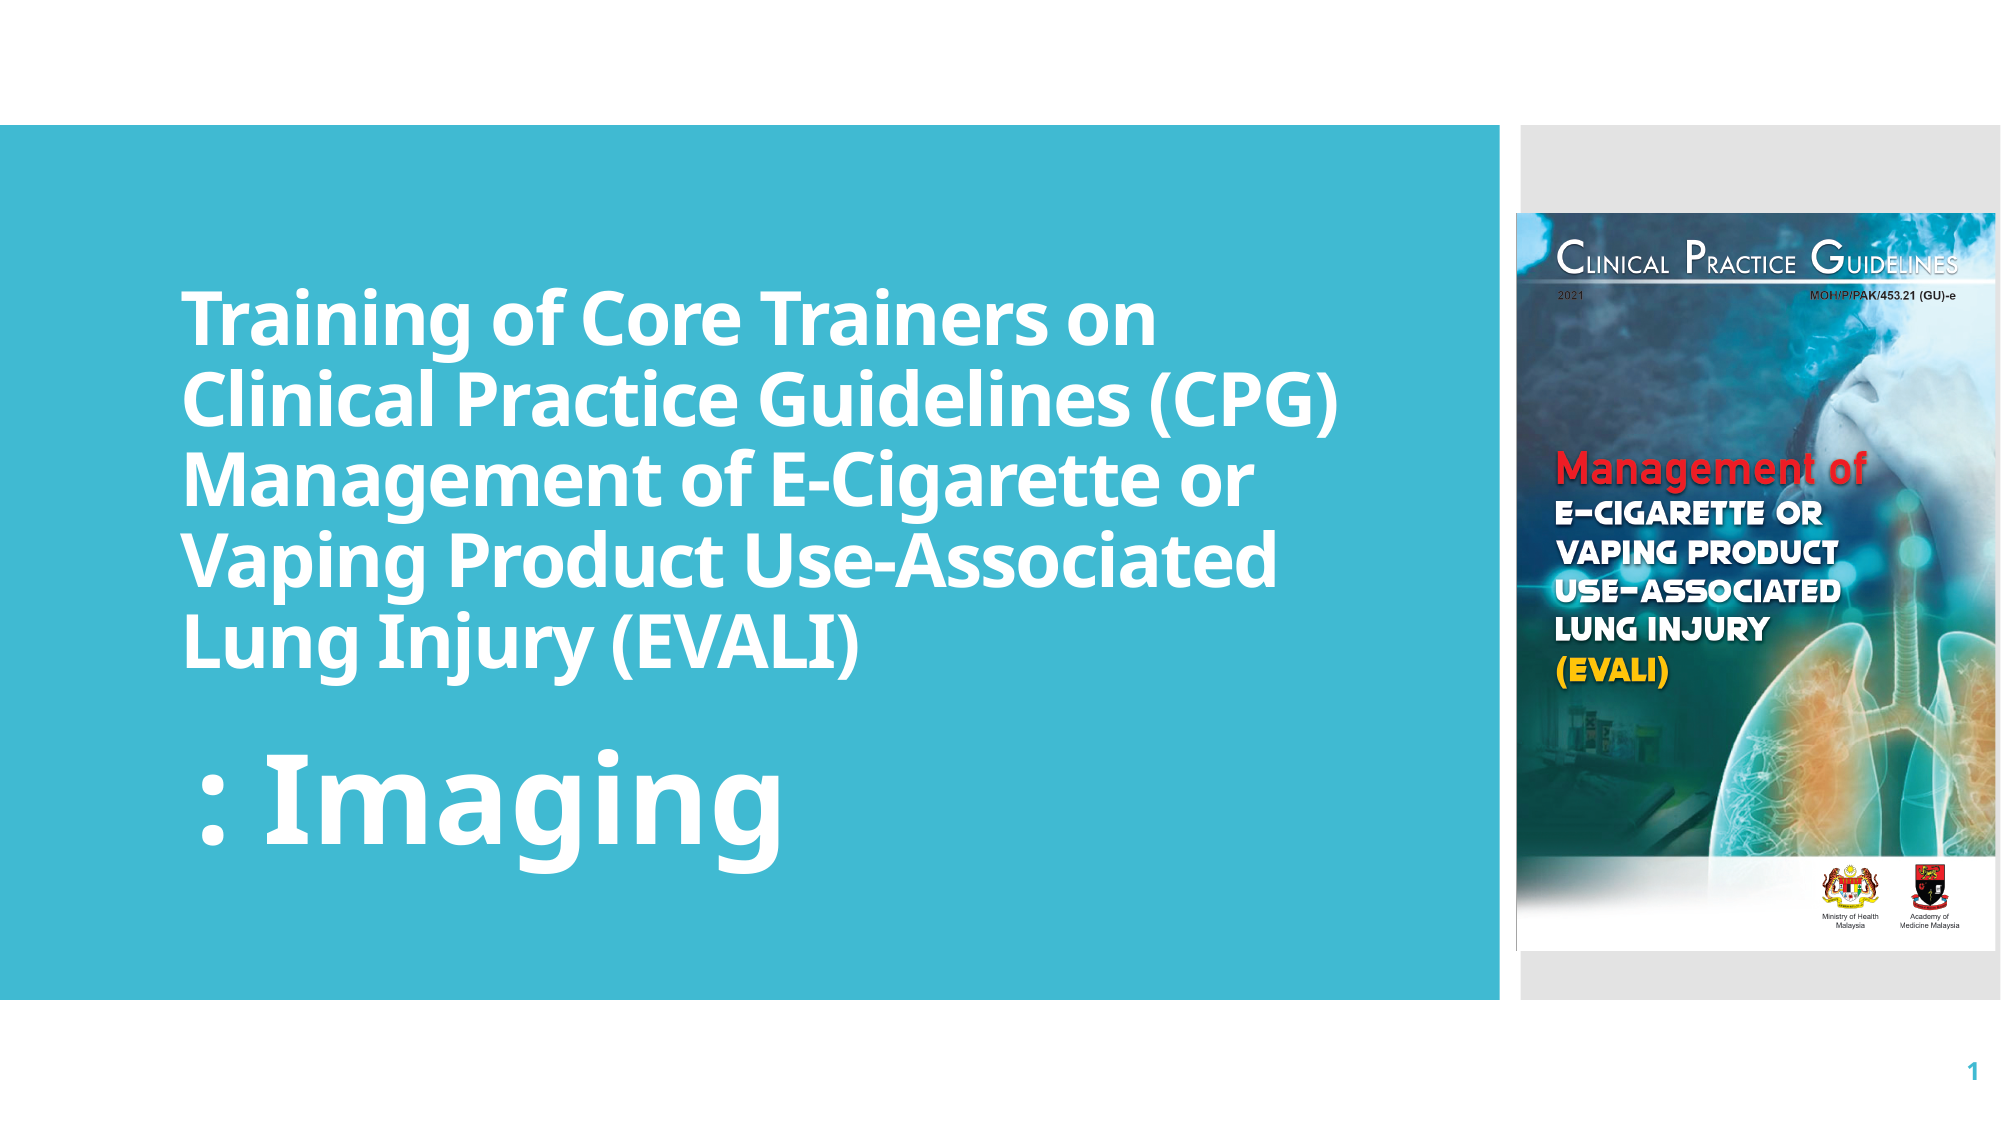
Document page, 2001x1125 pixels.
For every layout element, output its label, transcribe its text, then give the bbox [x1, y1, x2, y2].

title Training of Core Trainers on Clinical Practice Guidelines (CPG) Management of E-Cigarette or Vaping Product Use-Associated Lung Injury (EVALI) [165, 158, 1396, 693]
picture [1959, 212, 1969, 233]
picture [1868, 241, 1881, 248]
picture [1516, 212, 1547, 270]
picture [1870, 216, 1878, 221]
slide_number 1 [1744, 1042, 1996, 1103]
subtitle : Imaging [180, 729, 1381, 880]
picture [1516, 212, 1996, 951]
